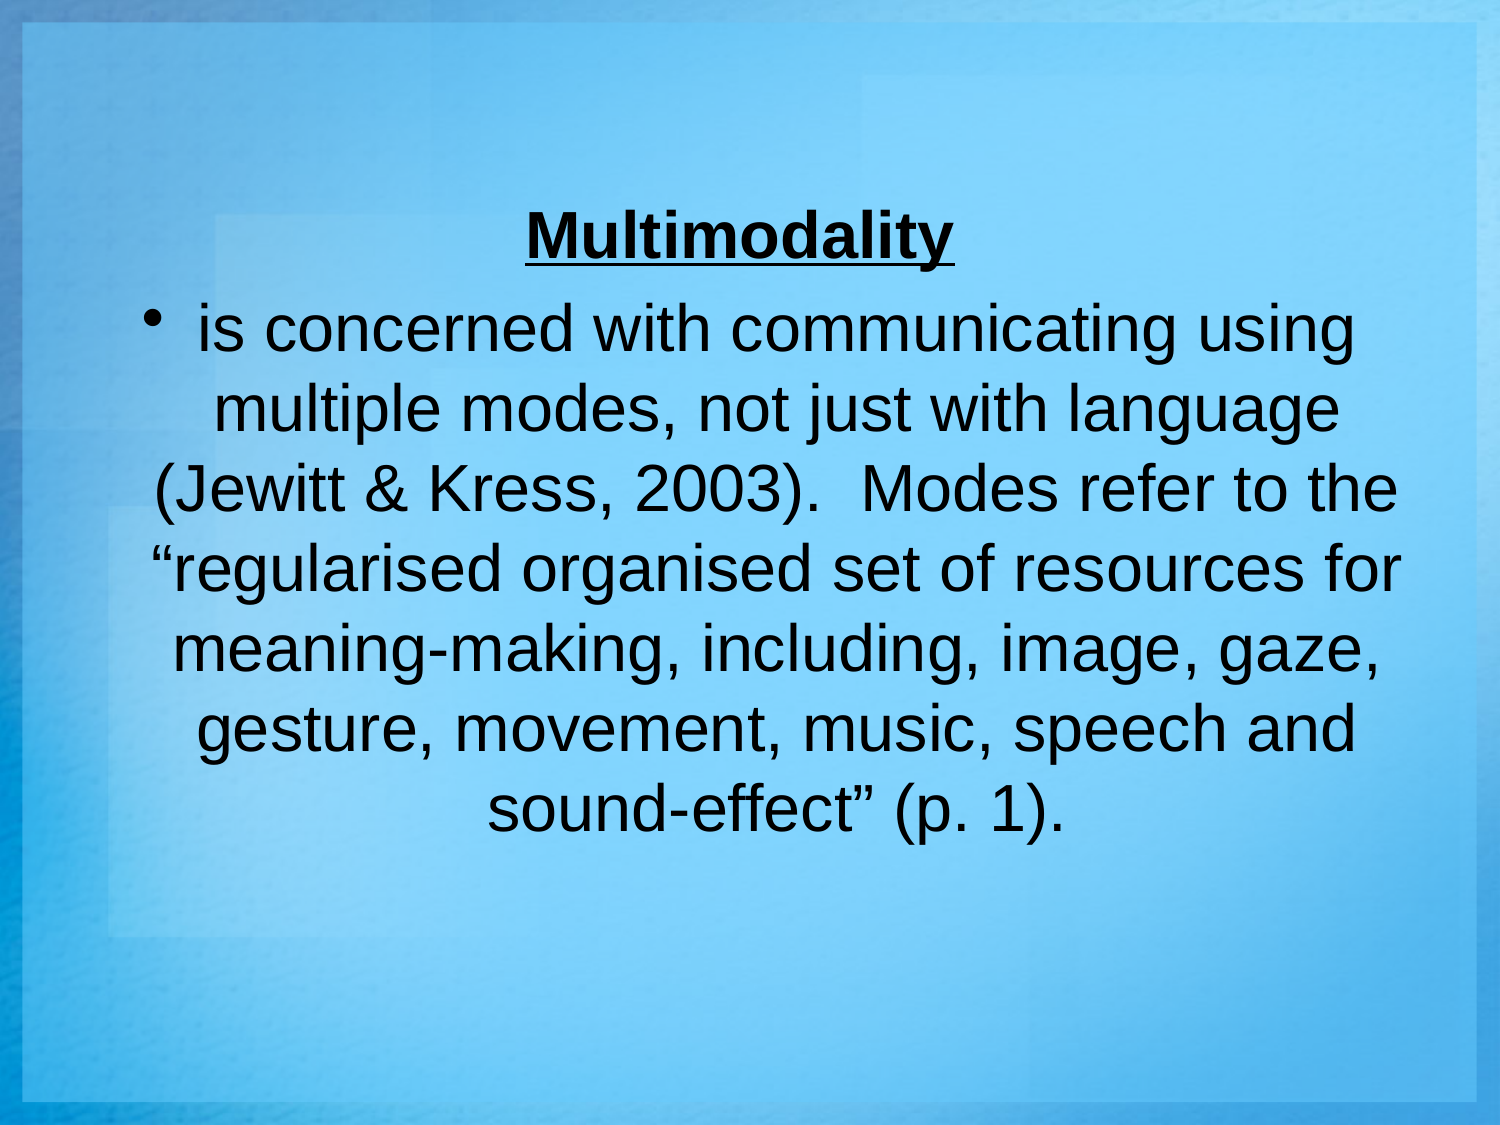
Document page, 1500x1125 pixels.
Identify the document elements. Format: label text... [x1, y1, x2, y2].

list Multimodality is concerned with communicating using multiple modes, not just with language (Jewitt & Kress, 2003). Modes refer to the “regularised organised set of resources for meaning-making, including, image, gaze, gesture, movement, music, speech and sound-effect” (p. 1). [74, 184, 1425, 1006]
picture [0, 0, 1500, 1125]
